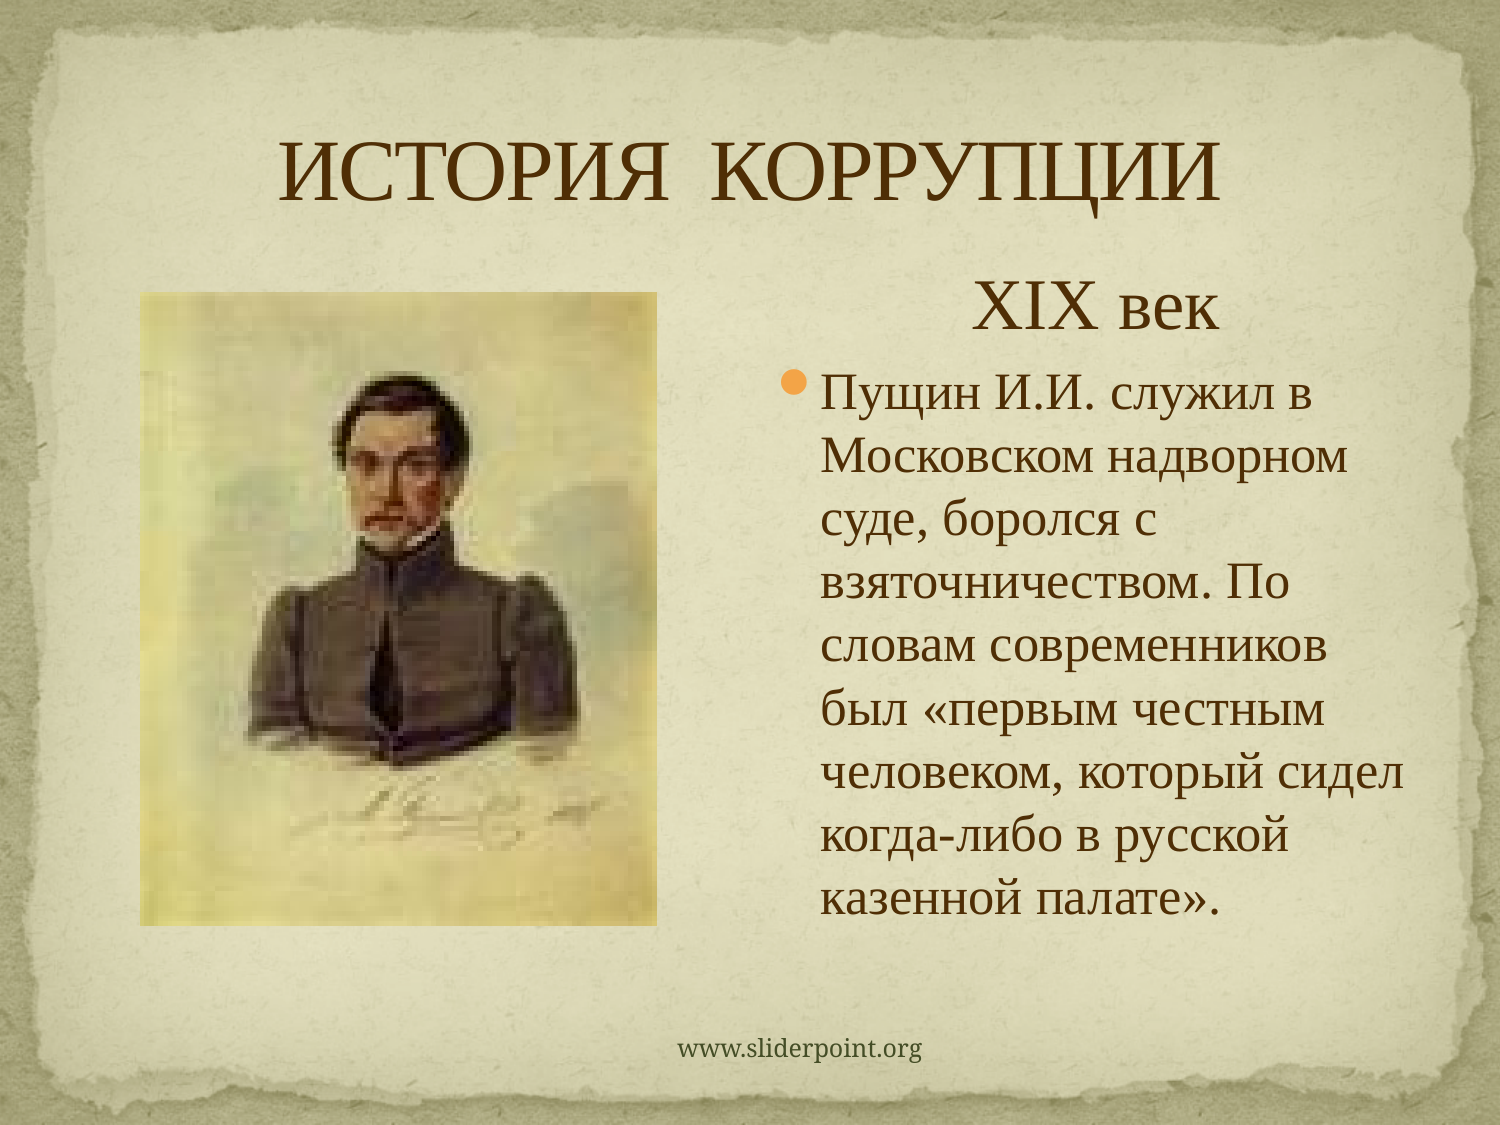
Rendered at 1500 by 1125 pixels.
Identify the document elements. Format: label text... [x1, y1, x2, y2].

title ИСТОРИЯ КОРРУПЦИИ [74, 24, 1425, 225]
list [143, 295, 655, 925]
footer www.sliderpoint.org [350, 1017, 938, 1081]
list XIX век Пущин И.И. служил в Московском надворном суде, боролся с взяточничеством. По словам современников был «первым честным человеком, который сидел когда-либо в русской казенной палате». [762, 249, 1429, 1000]
